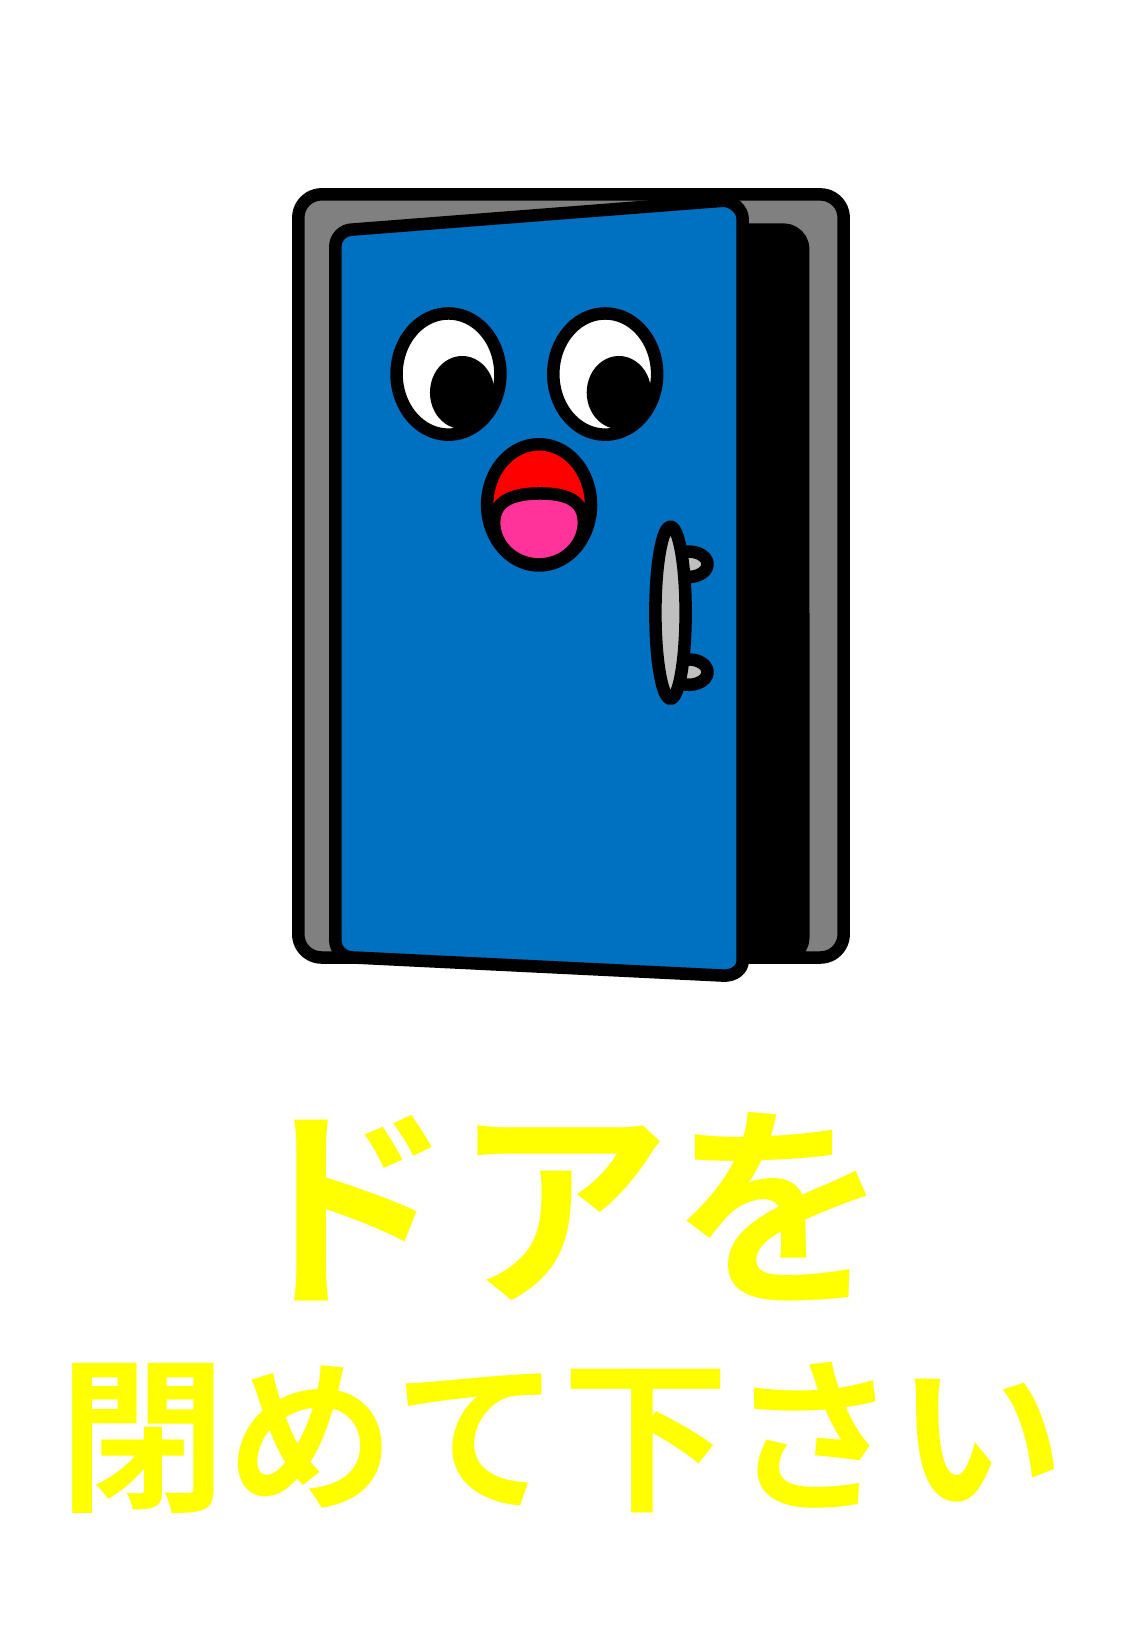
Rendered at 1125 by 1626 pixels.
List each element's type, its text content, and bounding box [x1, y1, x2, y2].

text_box ドアを 閉めて下さい [0, 1064, 1125, 1539]
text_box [298, 194, 844, 976]
